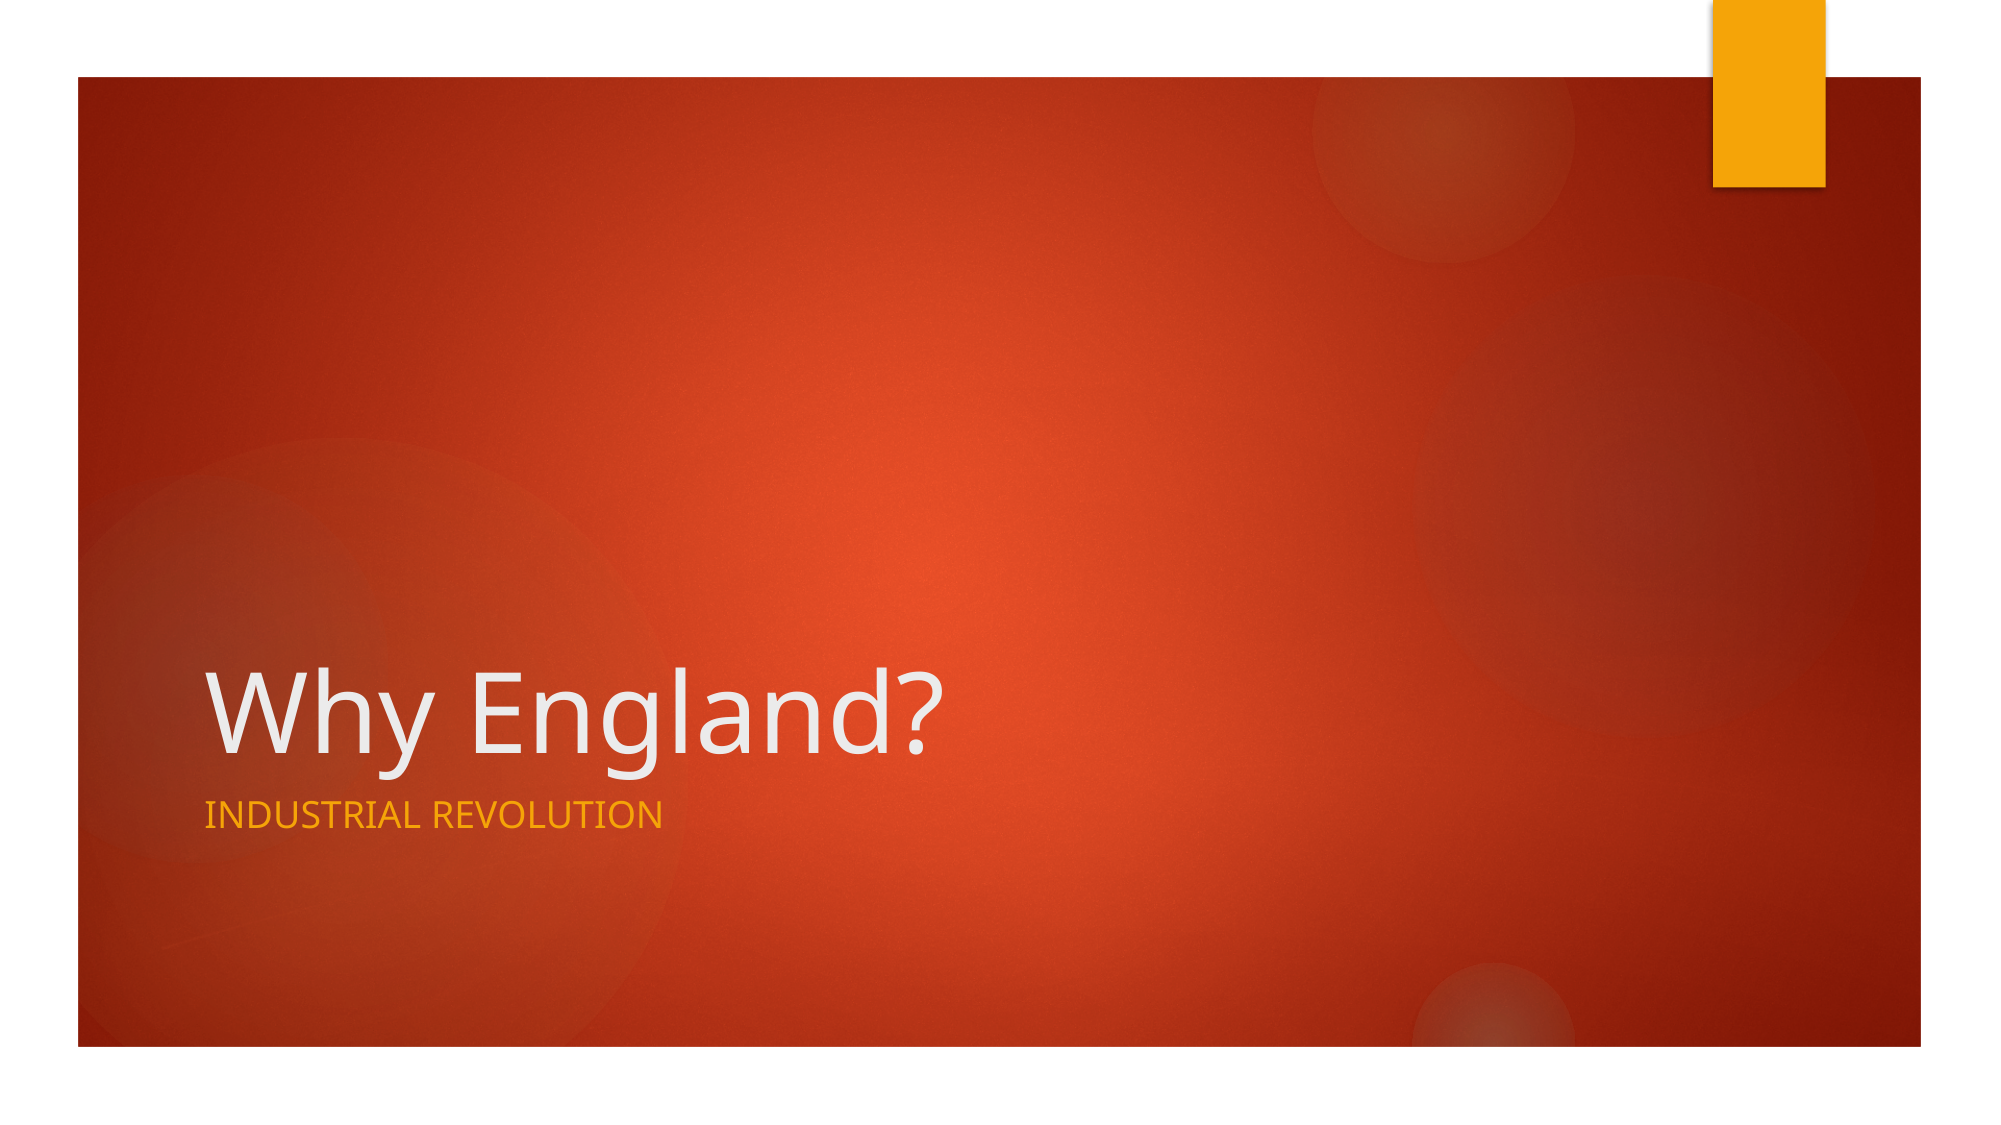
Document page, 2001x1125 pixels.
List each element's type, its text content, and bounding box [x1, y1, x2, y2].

title Why England? [189, 344, 1638, 783]
subtitle Industrial revolution [189, 783, 1638, 925]
